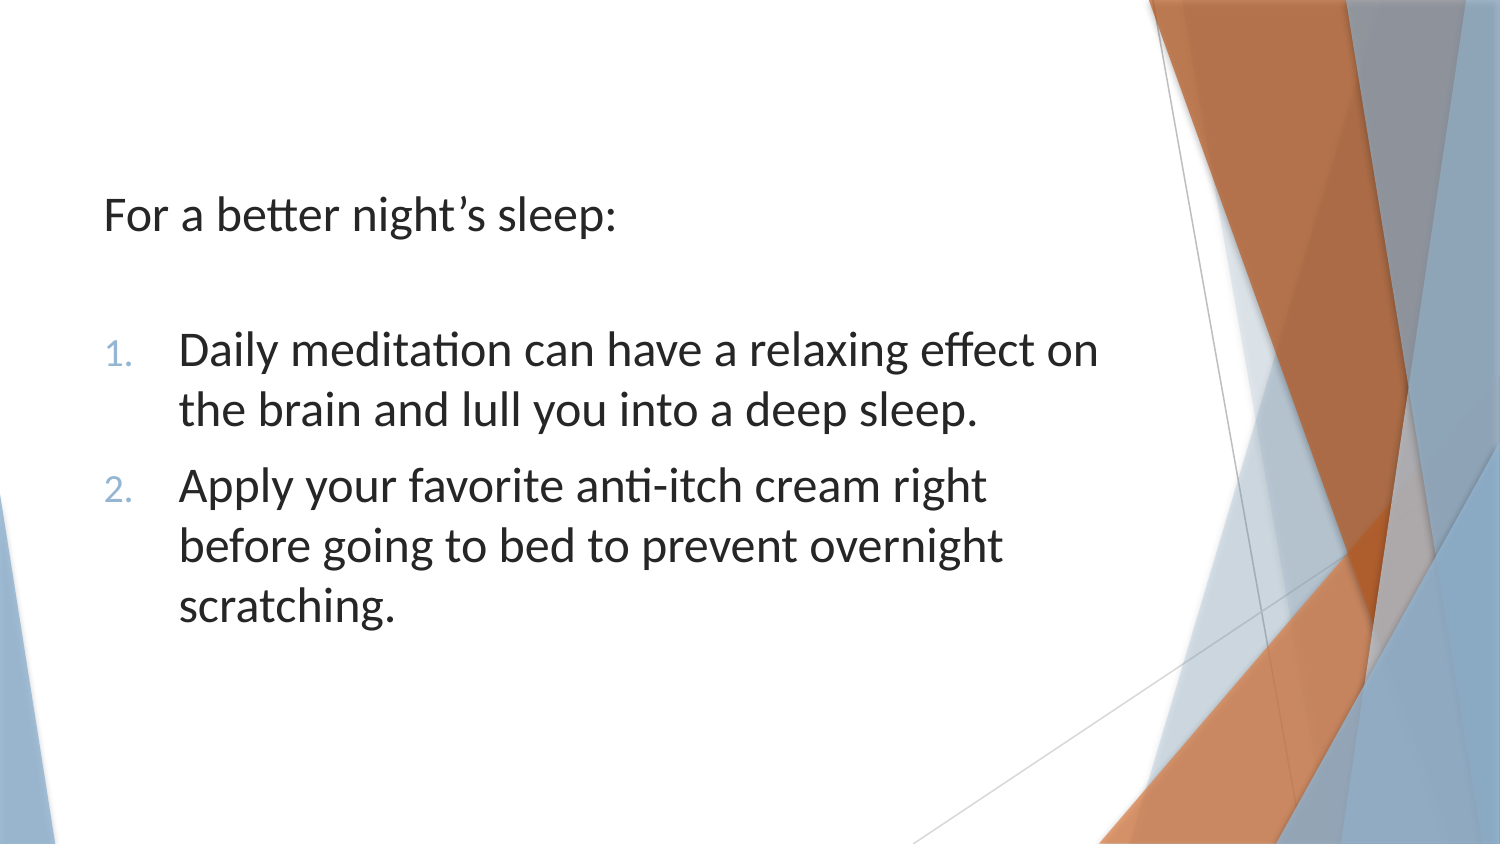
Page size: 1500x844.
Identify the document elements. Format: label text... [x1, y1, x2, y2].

list For a better night’s sleep: Daily meditation can have a relaxing effect on the brain and lull you into a deep sleep. Apply your favorite anti-itch cream right before going to bed to prevent overnight scratching. [88, 173, 1147, 694]
